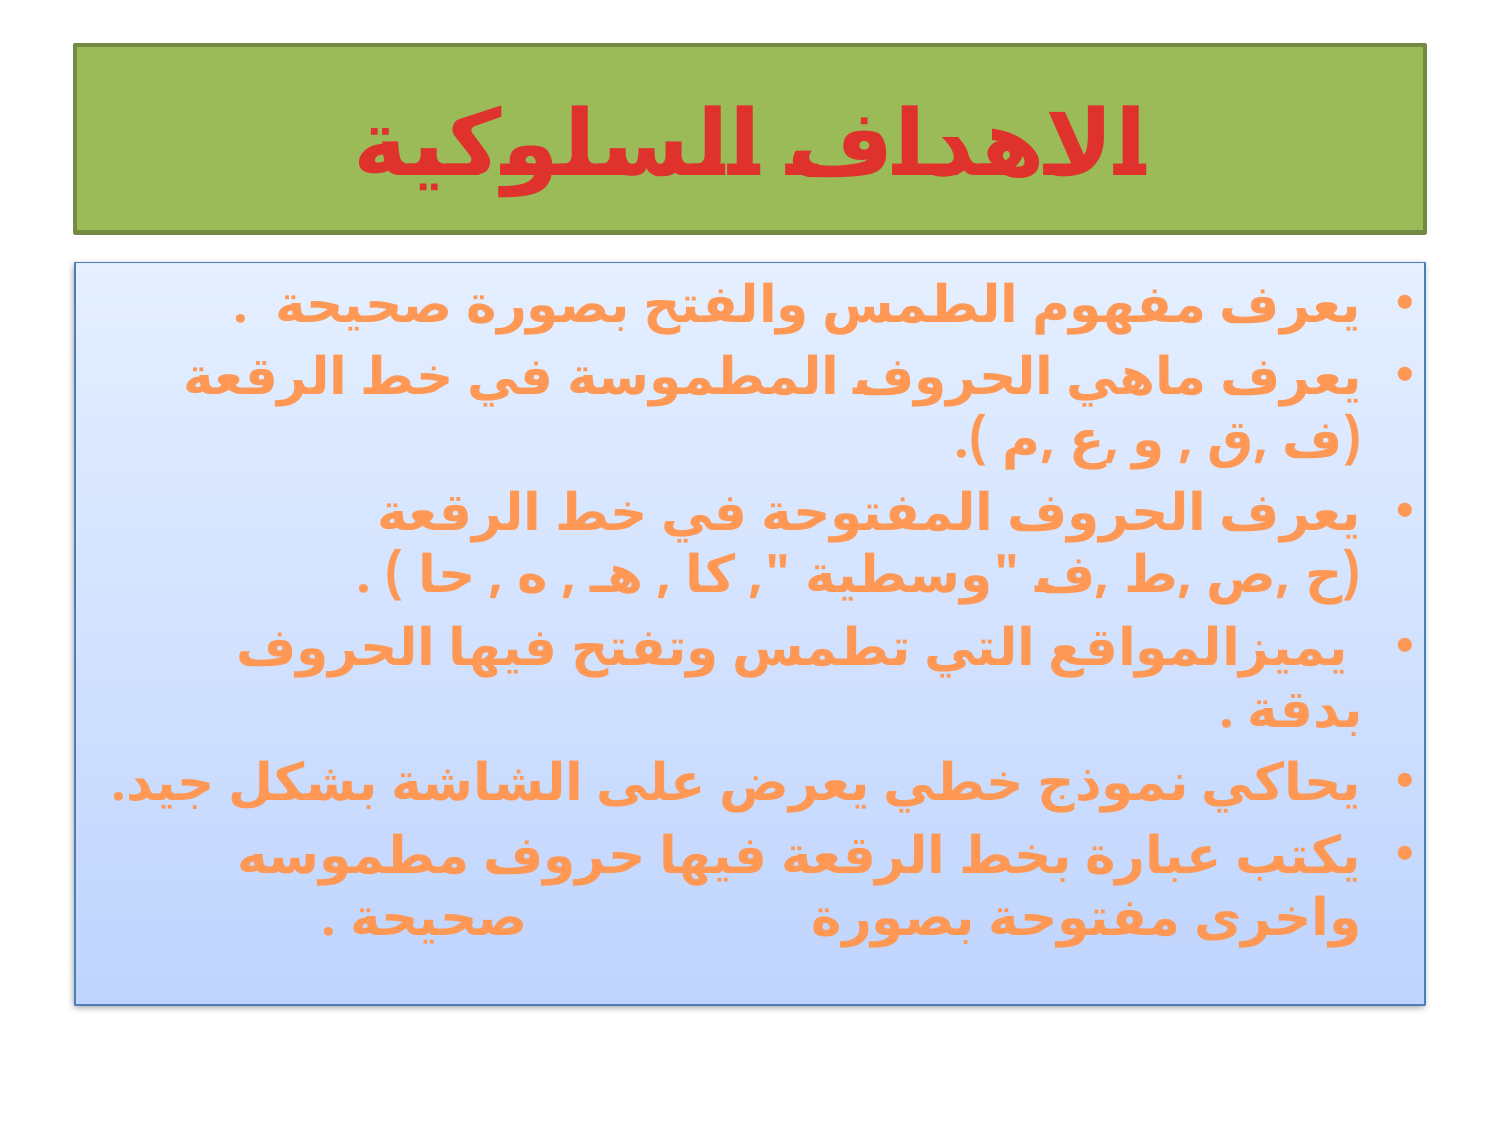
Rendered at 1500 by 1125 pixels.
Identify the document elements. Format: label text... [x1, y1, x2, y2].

list يعرف مفهوم الطمس والفتح بصورة صحيحة . يعرف ماهي الحروف المطموسة في خط الرقعة (ف ,ق , و ,ع ,م ). يعرف الحروف المفتوحة في خط الرقعة (ح ,ص ,ط ,ف "وسطية ", كا , هـ , ه , حا ) . يميزالمواقع التي تطمس وتفتح فيها الحروف بدقة . يحاكي نموذج خطي يعرض على الشاشة بشكل جيد. يكتب عبارة بخط الرقعة فيها حروف مطموسه واخرى مفتوحة بصورة صحيحة . [74, 262, 1426, 1006]
title الاهداف السلوكية [73, 43, 1427, 235]
